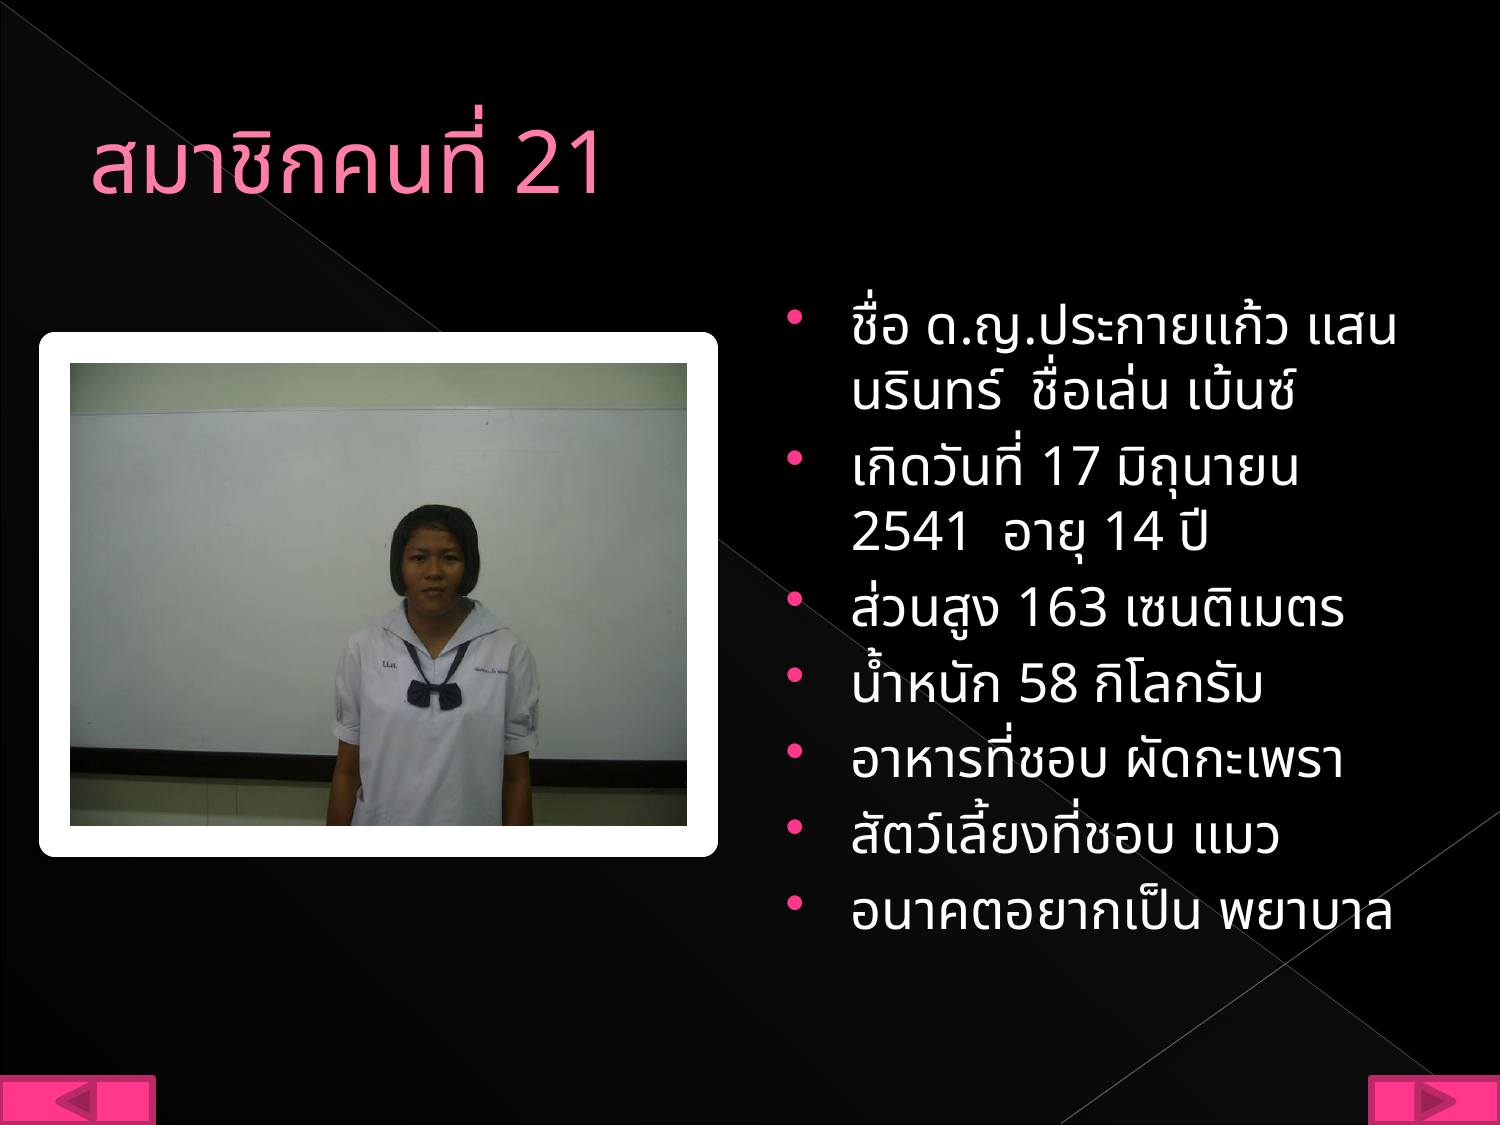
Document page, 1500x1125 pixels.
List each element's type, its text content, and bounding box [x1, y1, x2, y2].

text_box [0, 1075, 156, 1125]
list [70, 362, 687, 826]
text_box [1368, 1075, 1500, 1125]
title สมาชิกคนที่ 21 [75, 43, 1425, 274]
list ชื่อ ด.ญ.ประกายแก้ว แสนนรินทร์ ชื่อเล่น เบ้นซ์ เกิดวันที่ 17 มิถุนายน 2541 อายุ 14 ปี ส่วนสูง 163 เซนติเมตร น้ำหนัก 58 กิโลกรัม อาหารที่ชอบ ผัดกะเพรา สัตว์เลี้ยงที่ชอบ แมว อนาคตอยากเป็น พยาบาล [762, 282, 1425, 1025]
